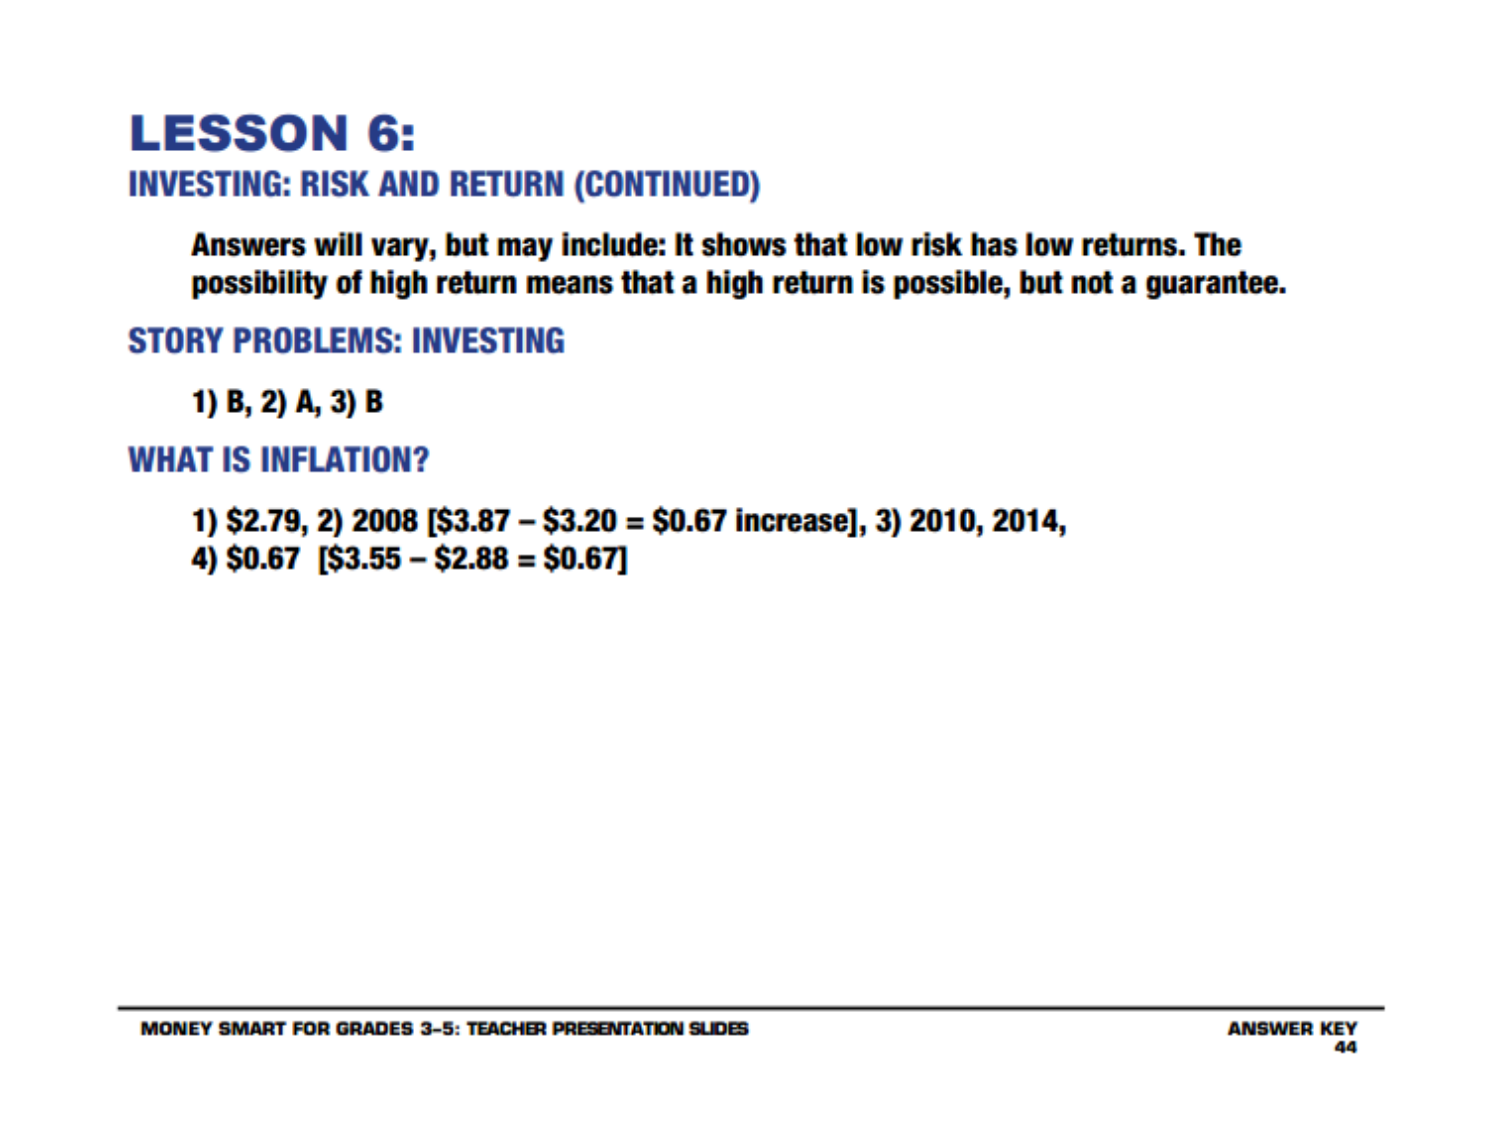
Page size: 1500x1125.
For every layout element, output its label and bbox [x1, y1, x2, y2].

picture [74, 32, 1413, 1103]
